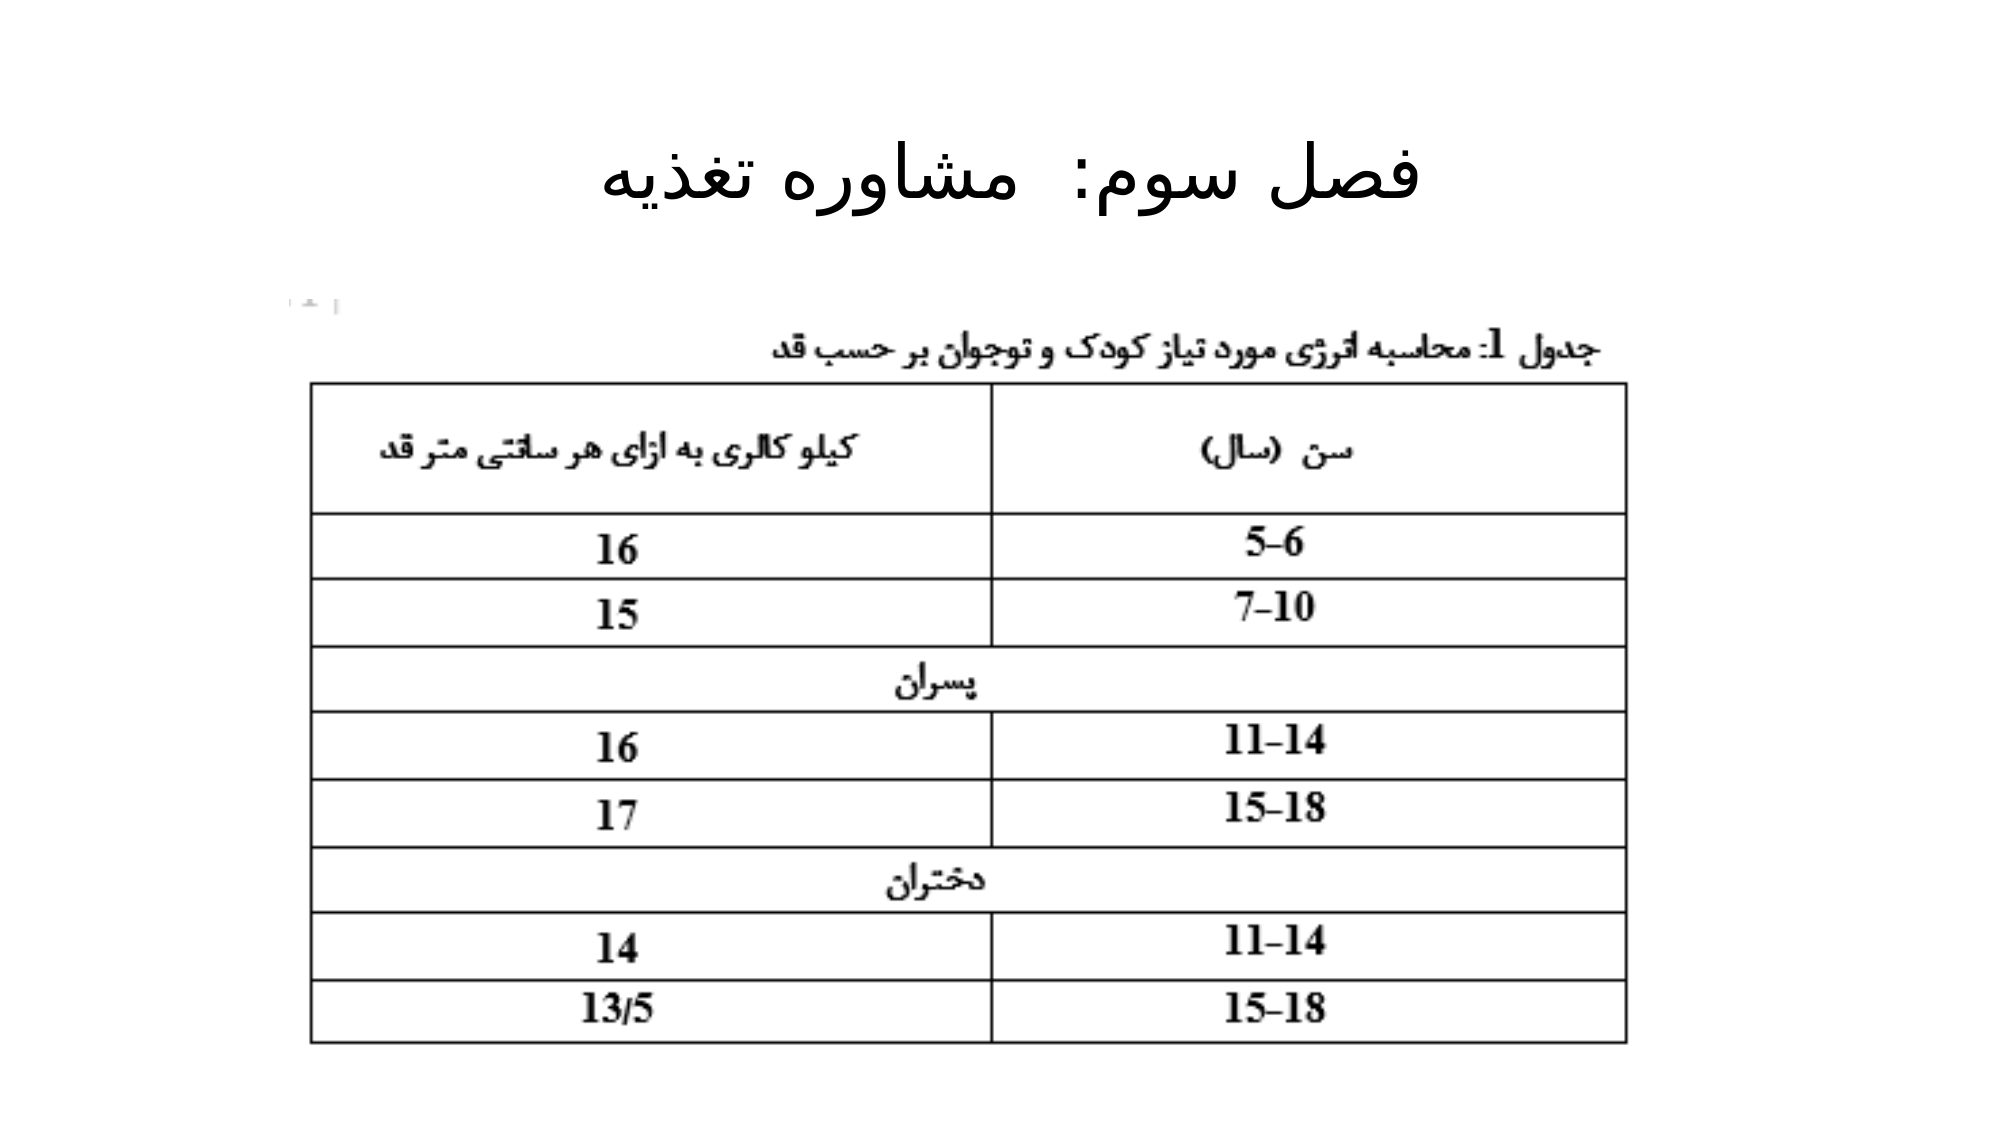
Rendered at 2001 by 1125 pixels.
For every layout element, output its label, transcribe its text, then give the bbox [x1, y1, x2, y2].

title فصل سوم: مشاوره تغذیه [137, 59, 1863, 278]
picture [289, 299, 1661, 1053]
